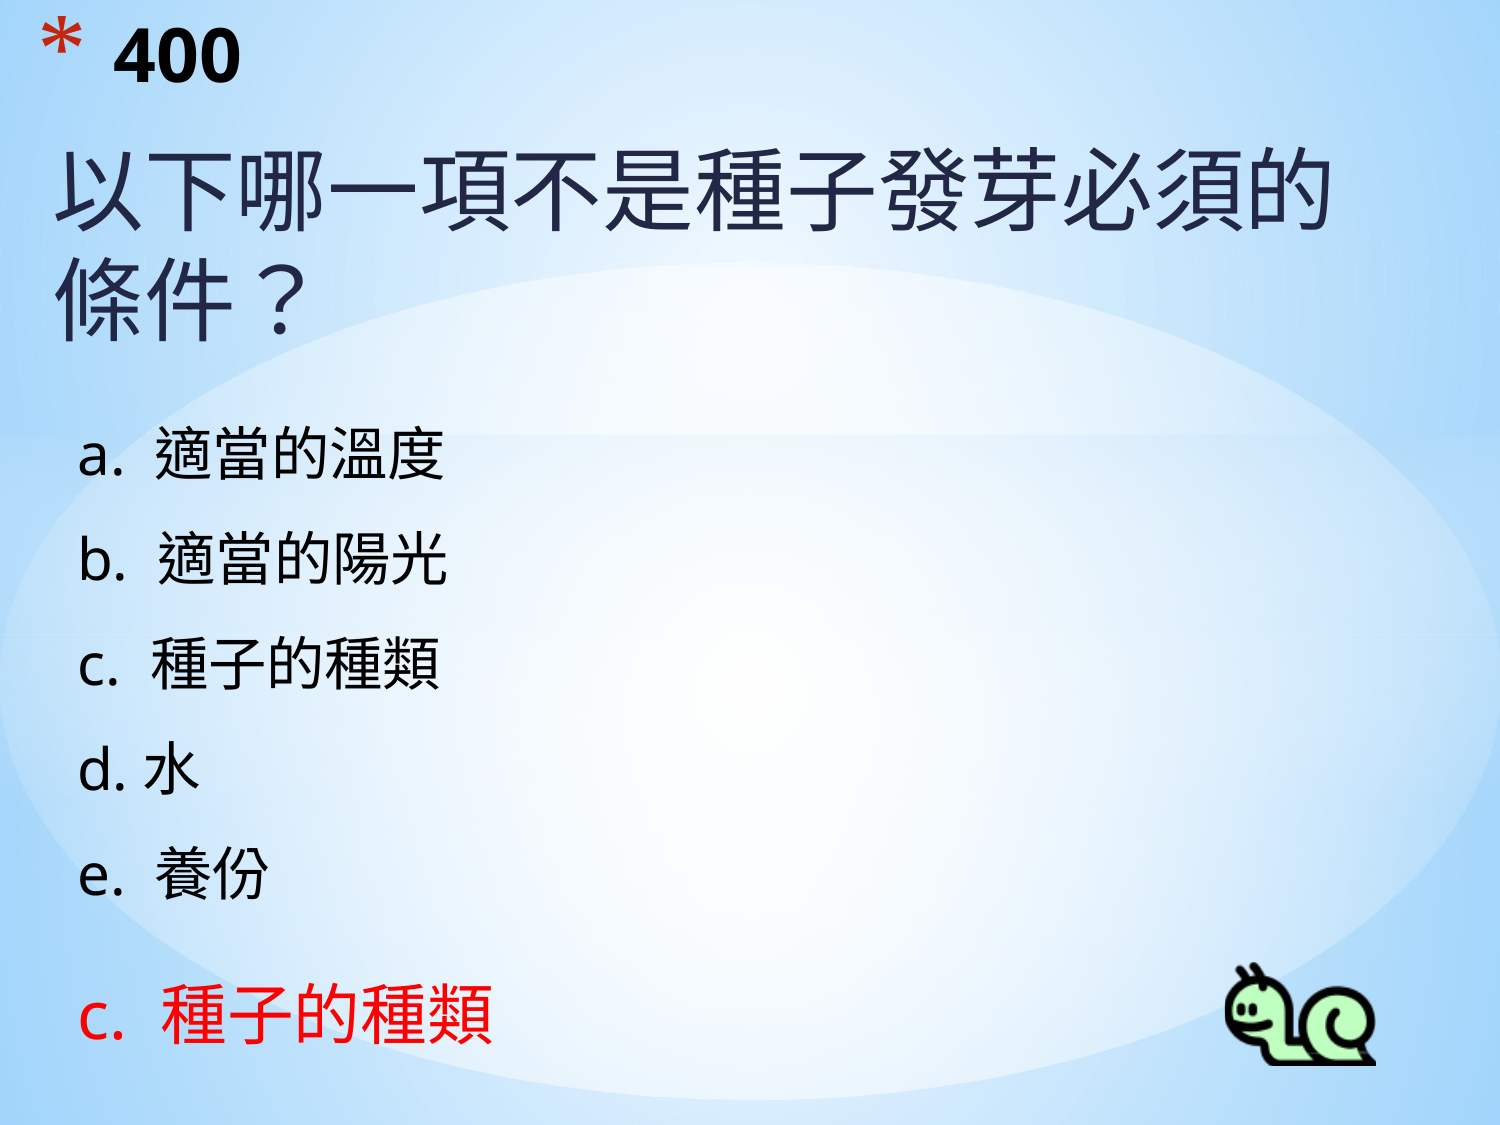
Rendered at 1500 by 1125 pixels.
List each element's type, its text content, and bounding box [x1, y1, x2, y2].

subtitle 以下哪一項不是種子發芽必須的條件？ [37, 125, 1425, 475]
text_box a. 適當的溫度 b. 適當的陽光 c. 種子的種類 d.水 e. 養份 [62, 374, 1075, 1015]
text_box c. 種子的種類 [62, 965, 1063, 1121]
picture [1224, 962, 1377, 1067]
title 400 [0, 0, 349, 188]
